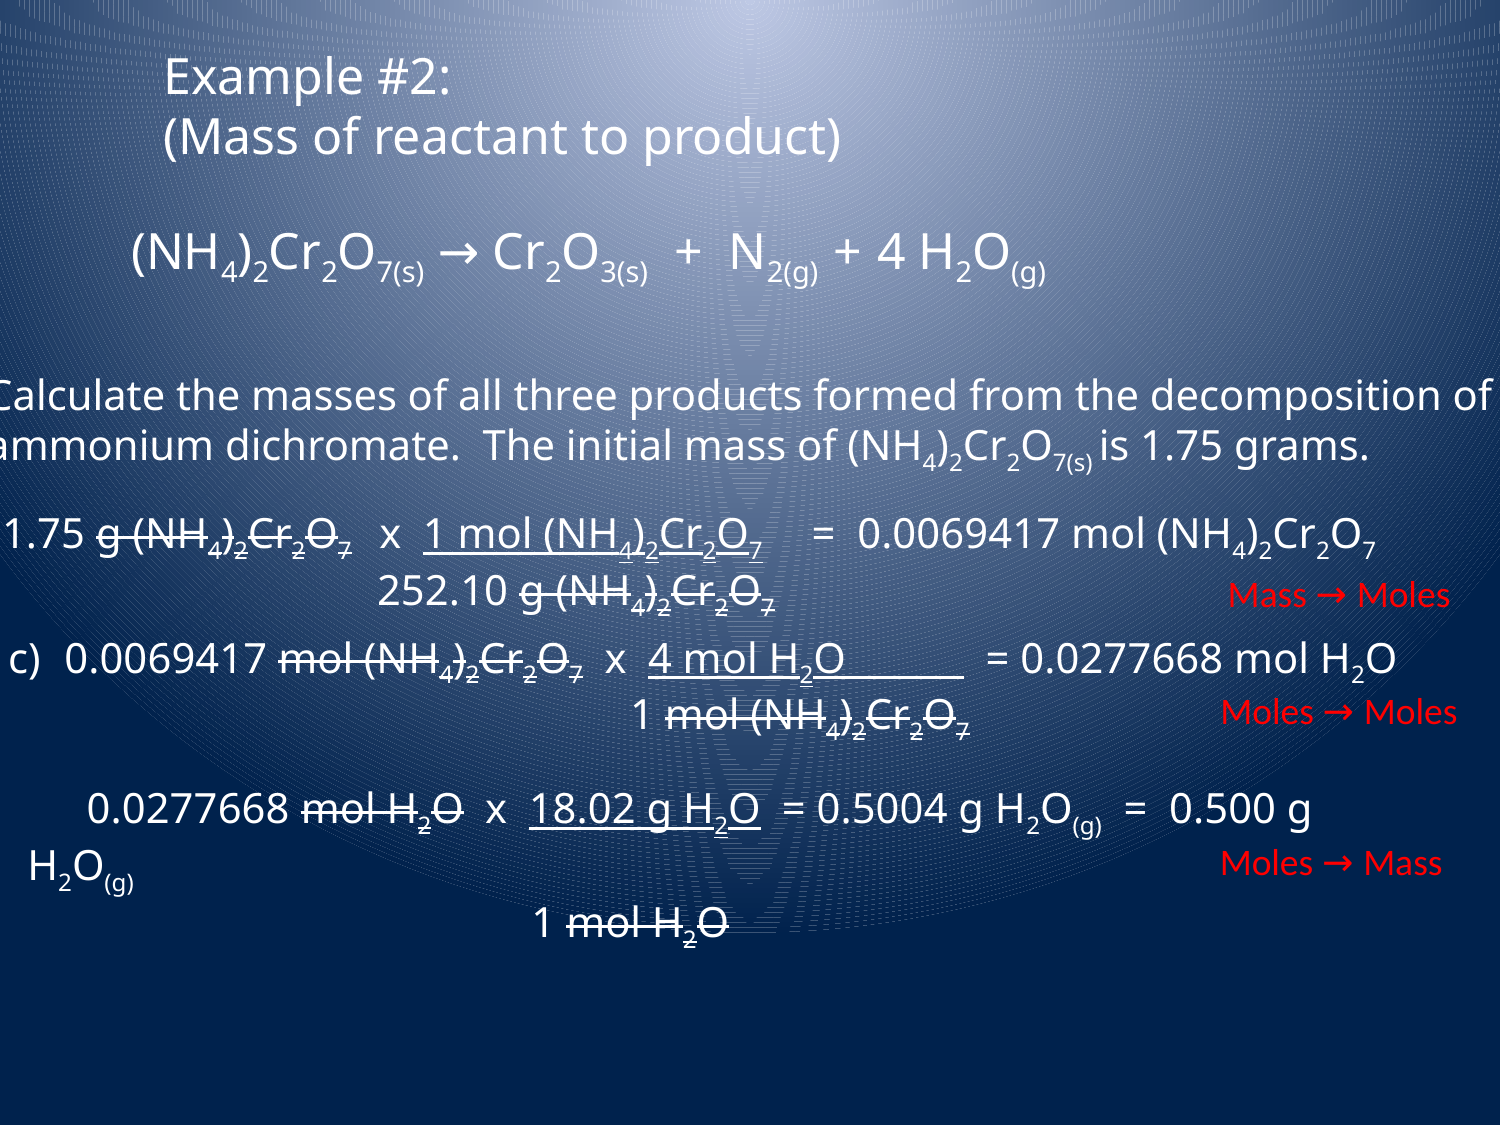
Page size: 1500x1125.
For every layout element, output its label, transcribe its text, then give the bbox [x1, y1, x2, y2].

text_box Moles → Moles [1205, 679, 1473, 740]
text_box 0.0069417 mol (NH4)2Cr2O7 x 4 mol H2O = 0.0277668 mol H2O 1 mol (NH4)2Cr2O7 [0, 624, 1475, 753]
text_box Example #2: (Mass of reactant to product) [148, 37, 868, 173]
text_box 0.0277668 mol H2O x 18.02 g H2O = 0.5004 g H2O(g) = 0.500 g H2O(g) 1 mol H2O [12, 774, 1438, 961]
text_box Calculate the masses of all three products formed from the decomposition of ammonium dichromate. The initial mass of (NH4)2Cr2O7(s) is 1.75 grams. [0, 361, 1500, 484]
text_box 1.75 g (NH4)2Cr2O7 x 1 mol (NH4)2Cr2O7 = 0.0069417 mol (NH4)2Cr2O7 252.10 g (NH4)2Cr2O7 [0, 499, 1398, 624]
text_box Mass → Moles [1212, 562, 1466, 623]
text_box (NH4)2Cr2O7(s) → Cr2O3(s) + N2(g) + 4 H2O(g) [116, 212, 1062, 296]
text_box Moles → Mass [1205, 830, 1458, 891]
